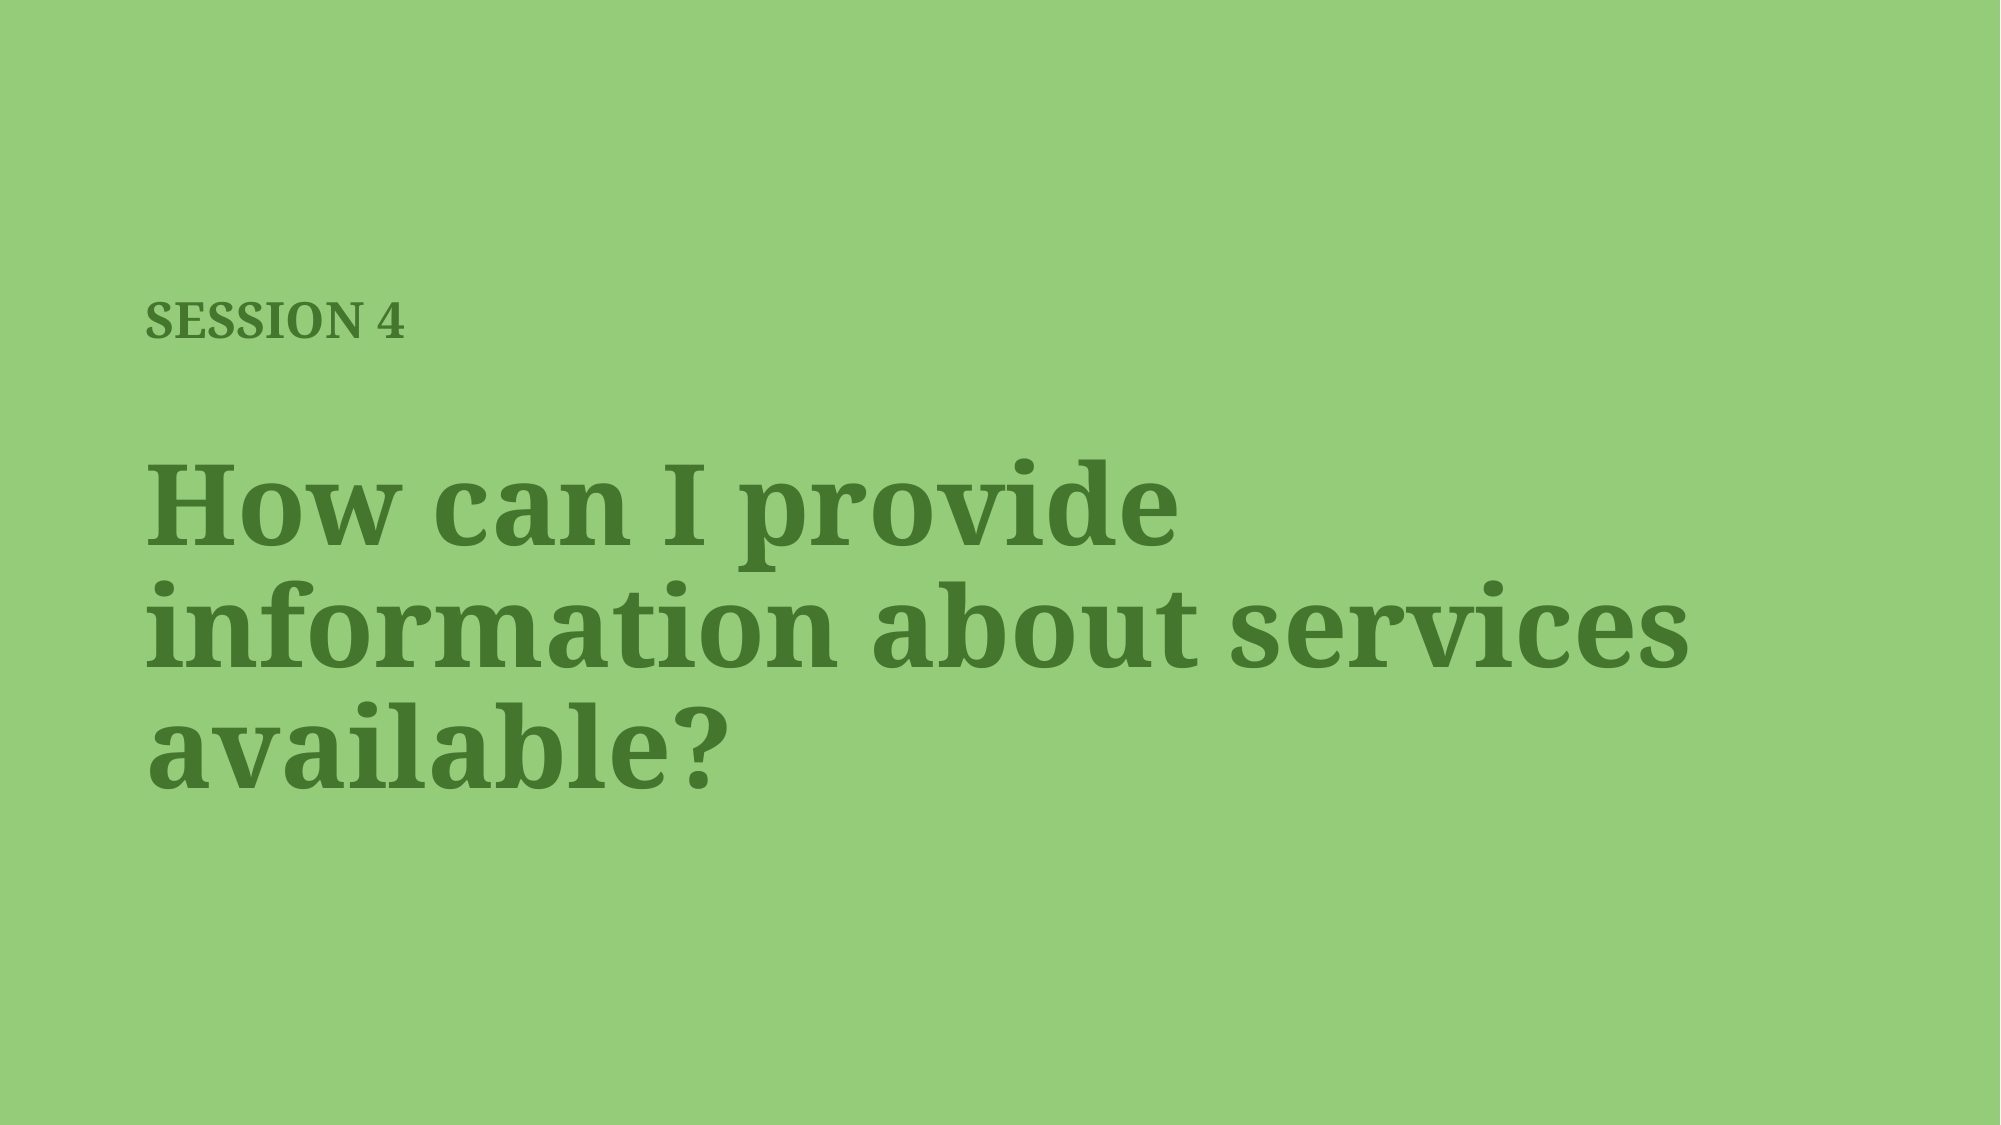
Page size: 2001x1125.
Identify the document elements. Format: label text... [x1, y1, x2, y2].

text_box SESSION 4 How can I provide information about services available? [130, 508, 1792, 601]
